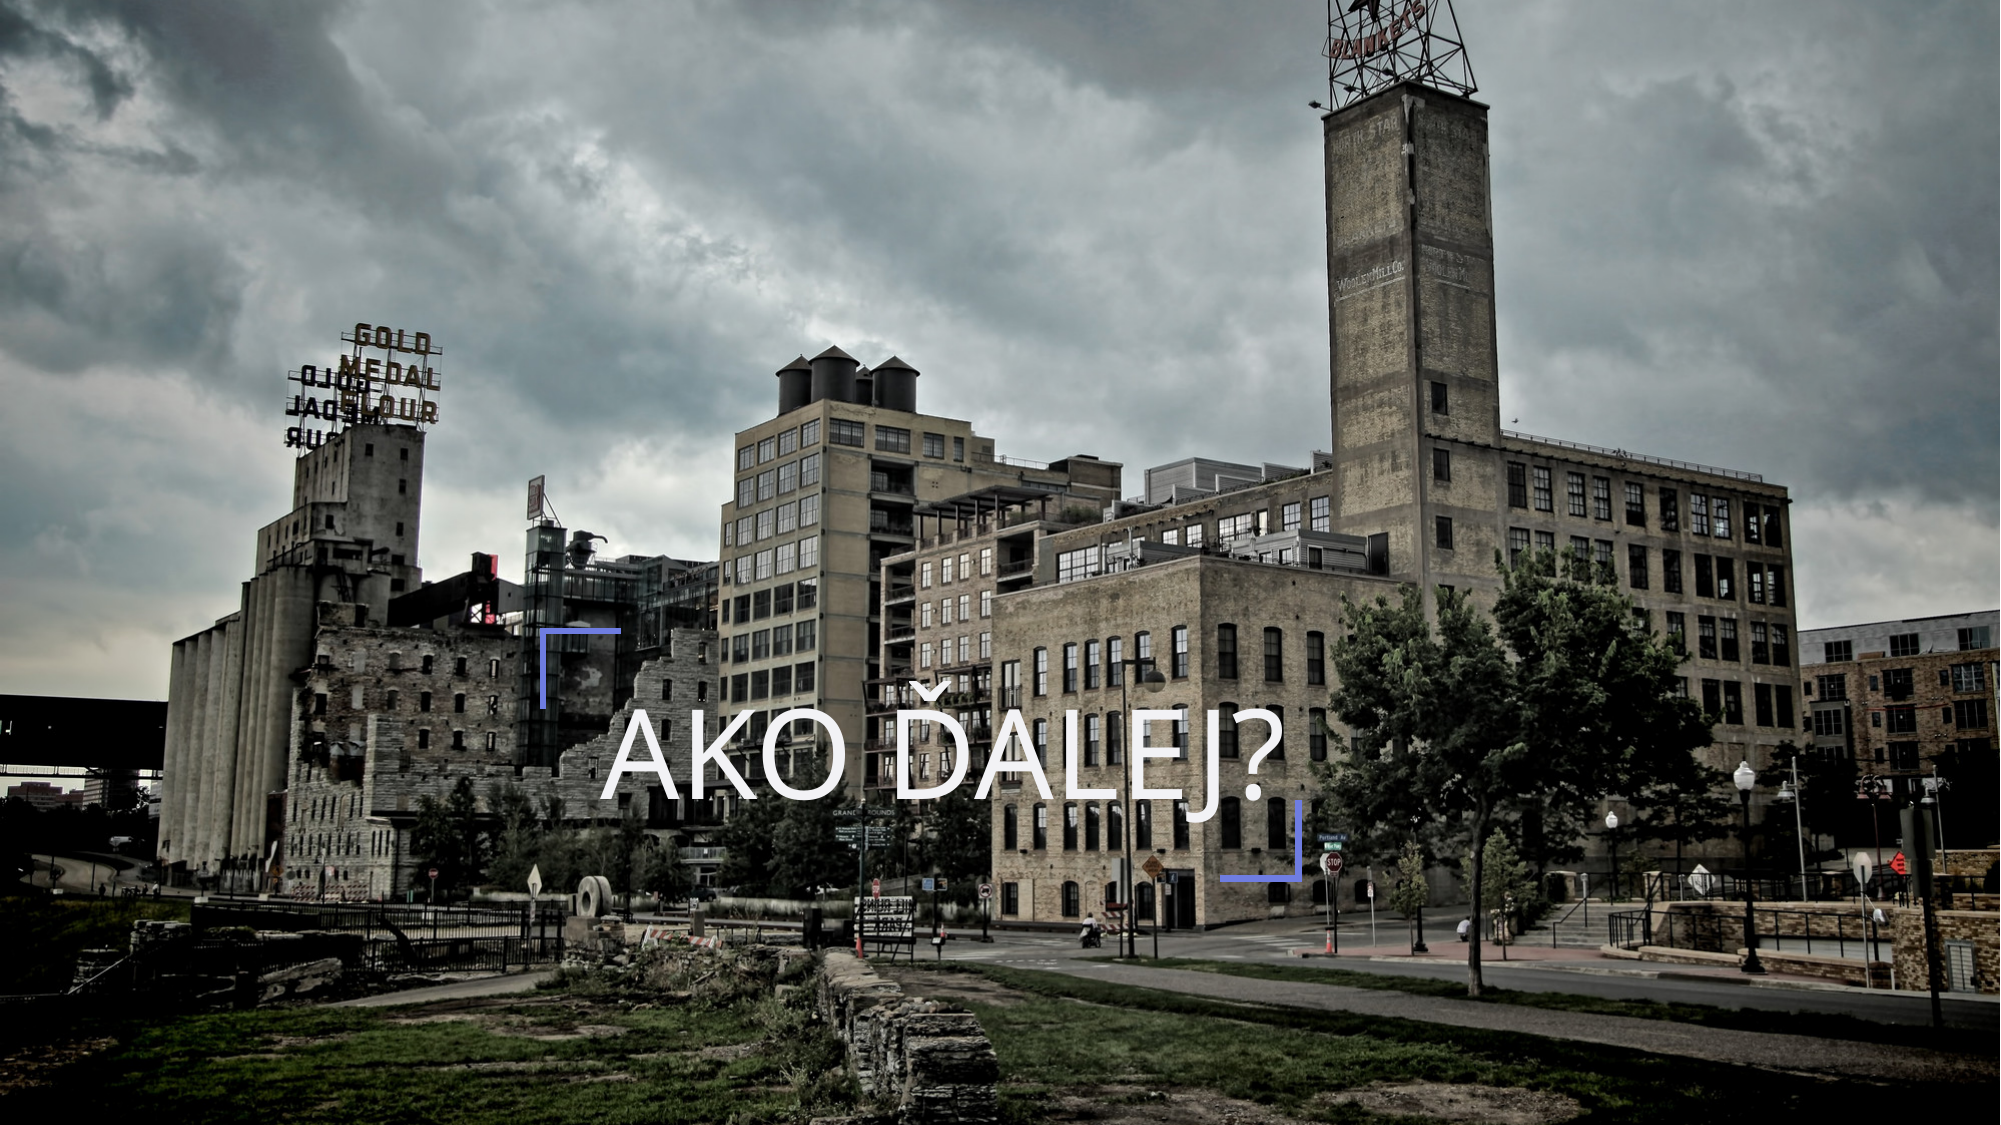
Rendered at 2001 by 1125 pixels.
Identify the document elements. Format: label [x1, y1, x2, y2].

text_box [1223, 803, 1299, 879]
text_box [542, 631, 618, 707]
picture [0, 0, 2000, 1125]
